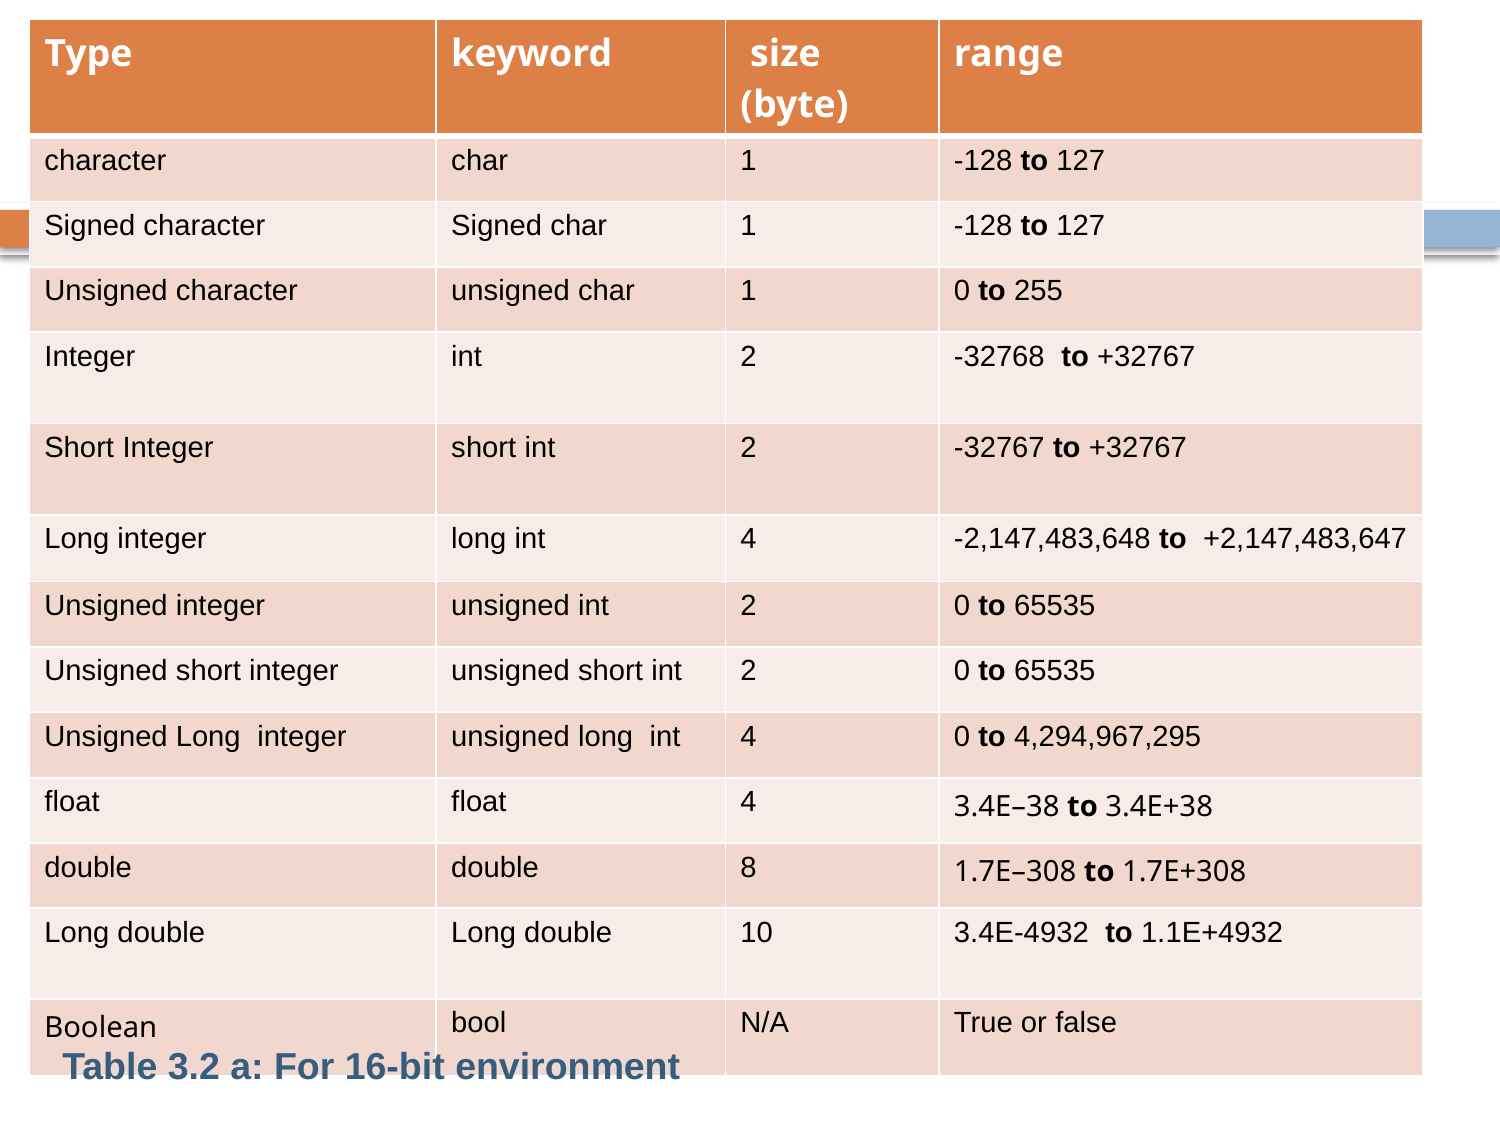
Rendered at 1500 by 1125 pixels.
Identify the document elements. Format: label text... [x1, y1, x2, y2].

table_cell Unsigned integer [30, 582, 435, 646]
table_cell bool [437, 1000, 725, 1075]
table_cell double [437, 844, 725, 907]
table_cell -128 to 127 [940, 139, 1422, 201]
table_cell True or false [940, 1000, 1422, 1075]
table_cell 2 [726, 424, 938, 514]
table_cell 0 to 65535 [940, 582, 1422, 646]
table_header keyword [437, 20, 725, 133]
table_cell 10 [726, 909, 938, 998]
table_cell Integer [30, 333, 435, 423]
table_cell Short Integer [30, 424, 435, 514]
table_cell 0 to 255 [940, 268, 1422, 331]
table_cell Unsigned character [30, 268, 435, 331]
slide_number 15 [0, 208, 29, 249]
table_cell Long double [437, 909, 725, 998]
table_cell long int [437, 516, 725, 581]
table_cell 1 [726, 139, 938, 201]
table_cell 8 [726, 844, 938, 907]
table_cell 1 [726, 202, 938, 266]
text_box Table 3.2 a: For 16-bit environment [47, 1034, 696, 1095]
table_cell -32768 to +32767 [940, 333, 1422, 423]
table_cell float [30, 779, 435, 842]
table_cell 0 to 65535 [940, 648, 1422, 711]
table_cell 3.4E–38 to 3.4E+38 [940, 779, 1422, 842]
table_cell Long double [30, 909, 435, 998]
table_cell Signed character [30, 202, 435, 266]
table_cell 1 [726, 268, 938, 331]
table_cell 2 [726, 582, 938, 646]
table_header range [940, 20, 1422, 133]
table_cell character [30, 139, 435, 201]
table_cell 2 [726, 648, 938, 711]
table_cell 4 [726, 516, 938, 581]
table_cell Unsigned short integer [30, 648, 435, 711]
table_cell unsigned int [437, 582, 725, 646]
table_cell N/A [726, 1000, 938, 1075]
table_cell 3.4E-4932 to 1.1E+4932 [940, 909, 1422, 998]
table_cell Long integer [30, 516, 435, 581]
table_cell 4 [726, 713, 938, 777]
table_cell float [437, 779, 725, 842]
table_cell Boolean [30, 1000, 435, 1075]
table_cell 0 to 4,294,967,295 [940, 713, 1422, 777]
table_cell 4 [726, 779, 938, 842]
table_cell char [437, 139, 725, 201]
table_cell unsigned long int [437, 713, 725, 777]
table_cell 2 [726, 333, 938, 423]
table_cell 1.7E–308 to 1.7E+308 [940, 844, 1422, 907]
table_cell Unsigned Long integer [30, 713, 435, 777]
table_cell unsigned char [437, 268, 725, 331]
table_cell -128 to 127 [940, 202, 1422, 266]
table_cell short int [437, 424, 725, 514]
table_cell int [437, 333, 725, 423]
table_cell -2,147,483,648 to +2,147,483,647 [940, 516, 1422, 581]
table_cell Signed char [437, 202, 725, 266]
table_header size (byte) [726, 20, 938, 133]
table_header Type [30, 20, 435, 133]
table_cell double [30, 844, 435, 907]
table_cell -32767 to +32767 [940, 424, 1422, 514]
table_cell unsigned short int [437, 648, 725, 711]
